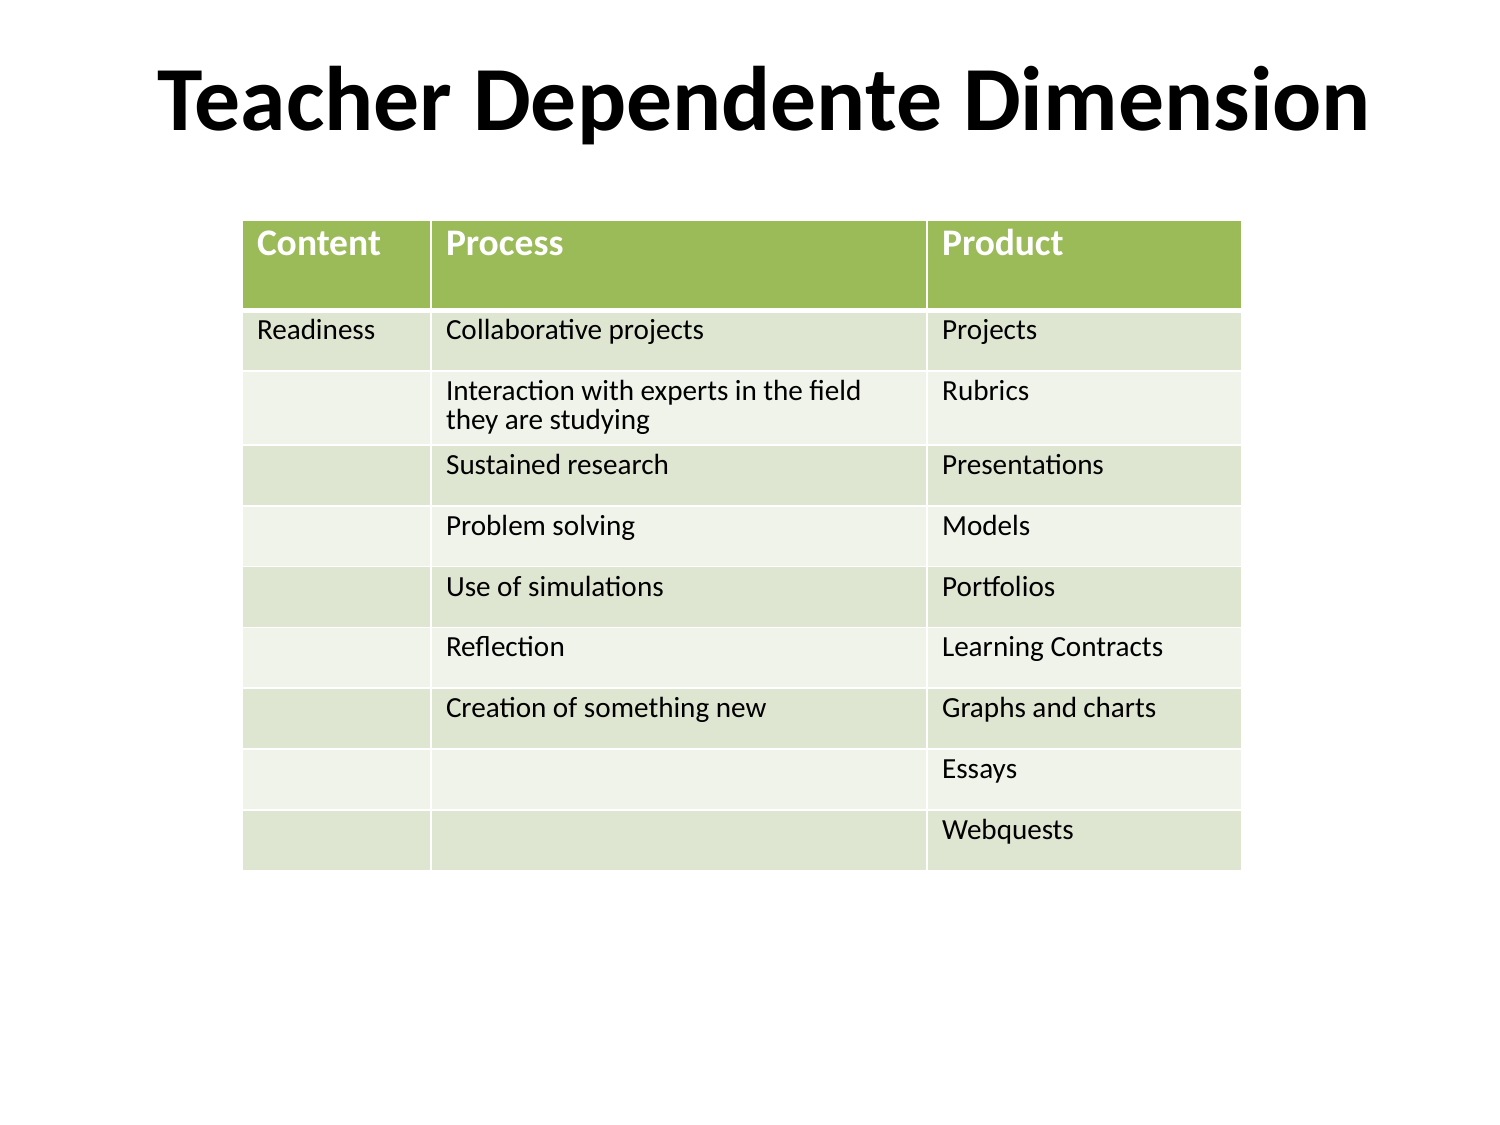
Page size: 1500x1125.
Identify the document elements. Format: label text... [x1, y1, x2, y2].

table_cell Interaction with experts in the field they are studying [432, 372, 926, 444]
table_cell [243, 750, 430, 809]
table_cell Learning Contracts [928, 628, 1241, 687]
table_cell [243, 507, 430, 566]
table_cell Essays [928, 750, 1241, 809]
table_cell Reflection [432, 628, 926, 687]
table_cell [432, 750, 926, 809]
table_cell [243, 689, 430, 748]
table_header Content [243, 221, 430, 308]
table_cell Webquests [928, 811, 1241, 870]
table_cell [243, 628, 430, 687]
table_cell Projects [928, 313, 1241, 370]
table_cell Use of simulations [432, 567, 926, 627]
table_cell Graphs and charts [928, 689, 1241, 748]
table_cell [243, 567, 430, 627]
table_cell Sustained research [432, 446, 926, 505]
table_cell [243, 811, 430, 870]
table_cell Models [928, 507, 1241, 566]
table_cell [243, 372, 430, 444]
table_cell [432, 811, 926, 870]
table_cell Presentations [928, 446, 1241, 505]
table_cell Portfolios [928, 567, 1241, 627]
table_cell Collaborative projects [432, 313, 926, 370]
table_cell Problem solving [432, 507, 926, 566]
table_cell Readiness [243, 313, 430, 370]
table_header Process [432, 221, 926, 308]
table_cell Creation of something new [432, 689, 926, 748]
table_cell [243, 446, 430, 505]
table_cell Rubrics [928, 372, 1241, 444]
text_box Teacher Dependente Dimension [99, 0, 1450, 188]
table_header Product [928, 221, 1241, 308]
